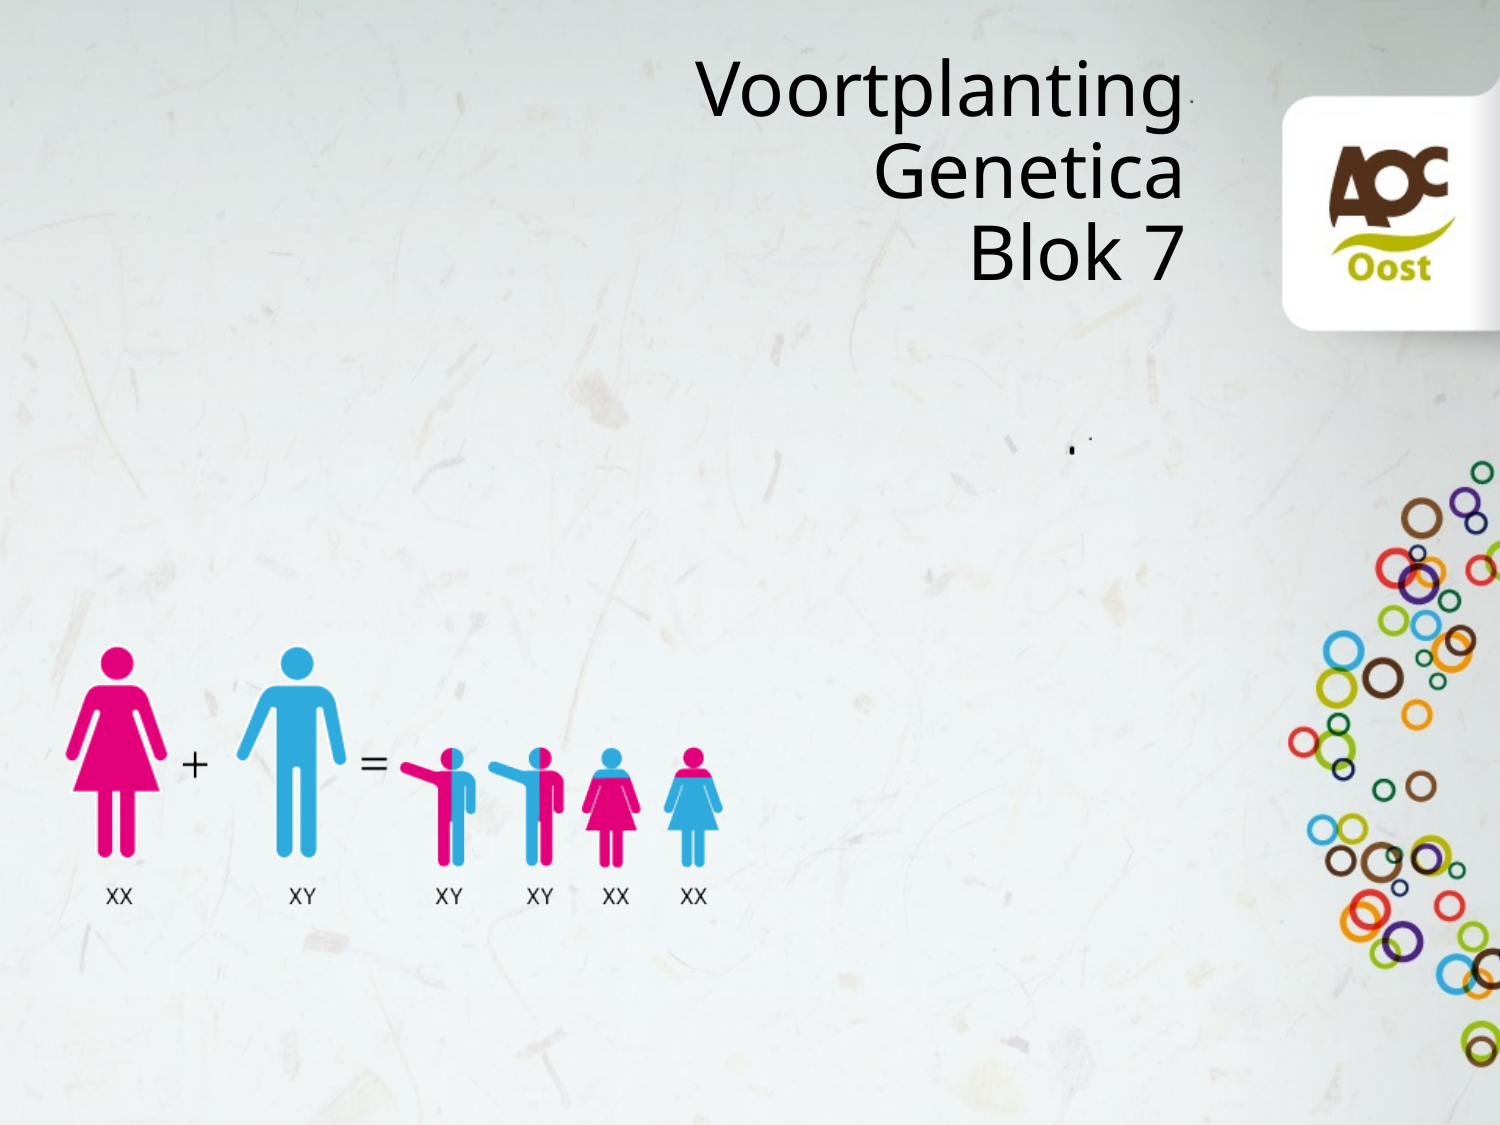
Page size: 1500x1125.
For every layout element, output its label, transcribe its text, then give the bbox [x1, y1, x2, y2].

title Voortplanting Genetica Blok 7 [442, 42, 1202, 305]
picture [0, 0, 1500, 1125]
